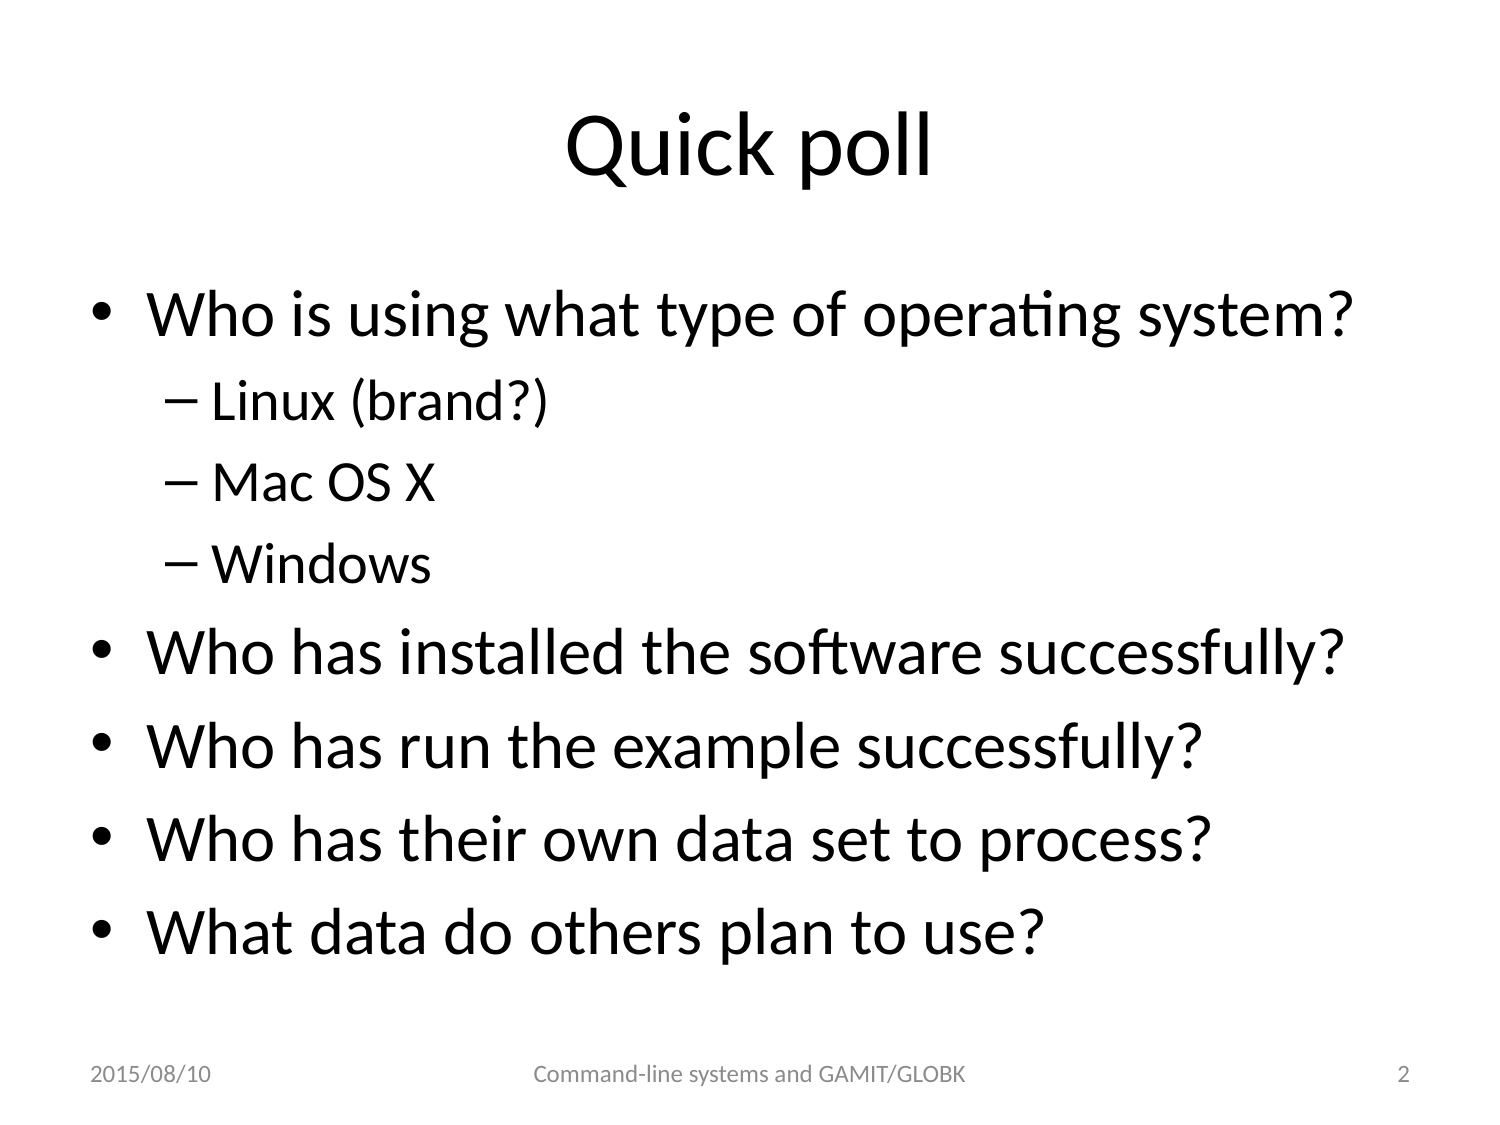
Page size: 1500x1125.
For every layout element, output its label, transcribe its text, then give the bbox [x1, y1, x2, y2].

title Quick poll [75, 45, 1425, 233]
slide_number 2 [1074, 1042, 1425, 1103]
list Who is using what type of operating system? Linux (brand?) Mac OS X Windows Who has installed the software successfully? Who has run the example successfully? Who has their own data set to process? What data do others plan to use? [75, 262, 1425, 1005]
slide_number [75, 1042, 425, 1103]
footer Command-line systems and GAMIT/GLOBK [512, 1042, 988, 1103]
